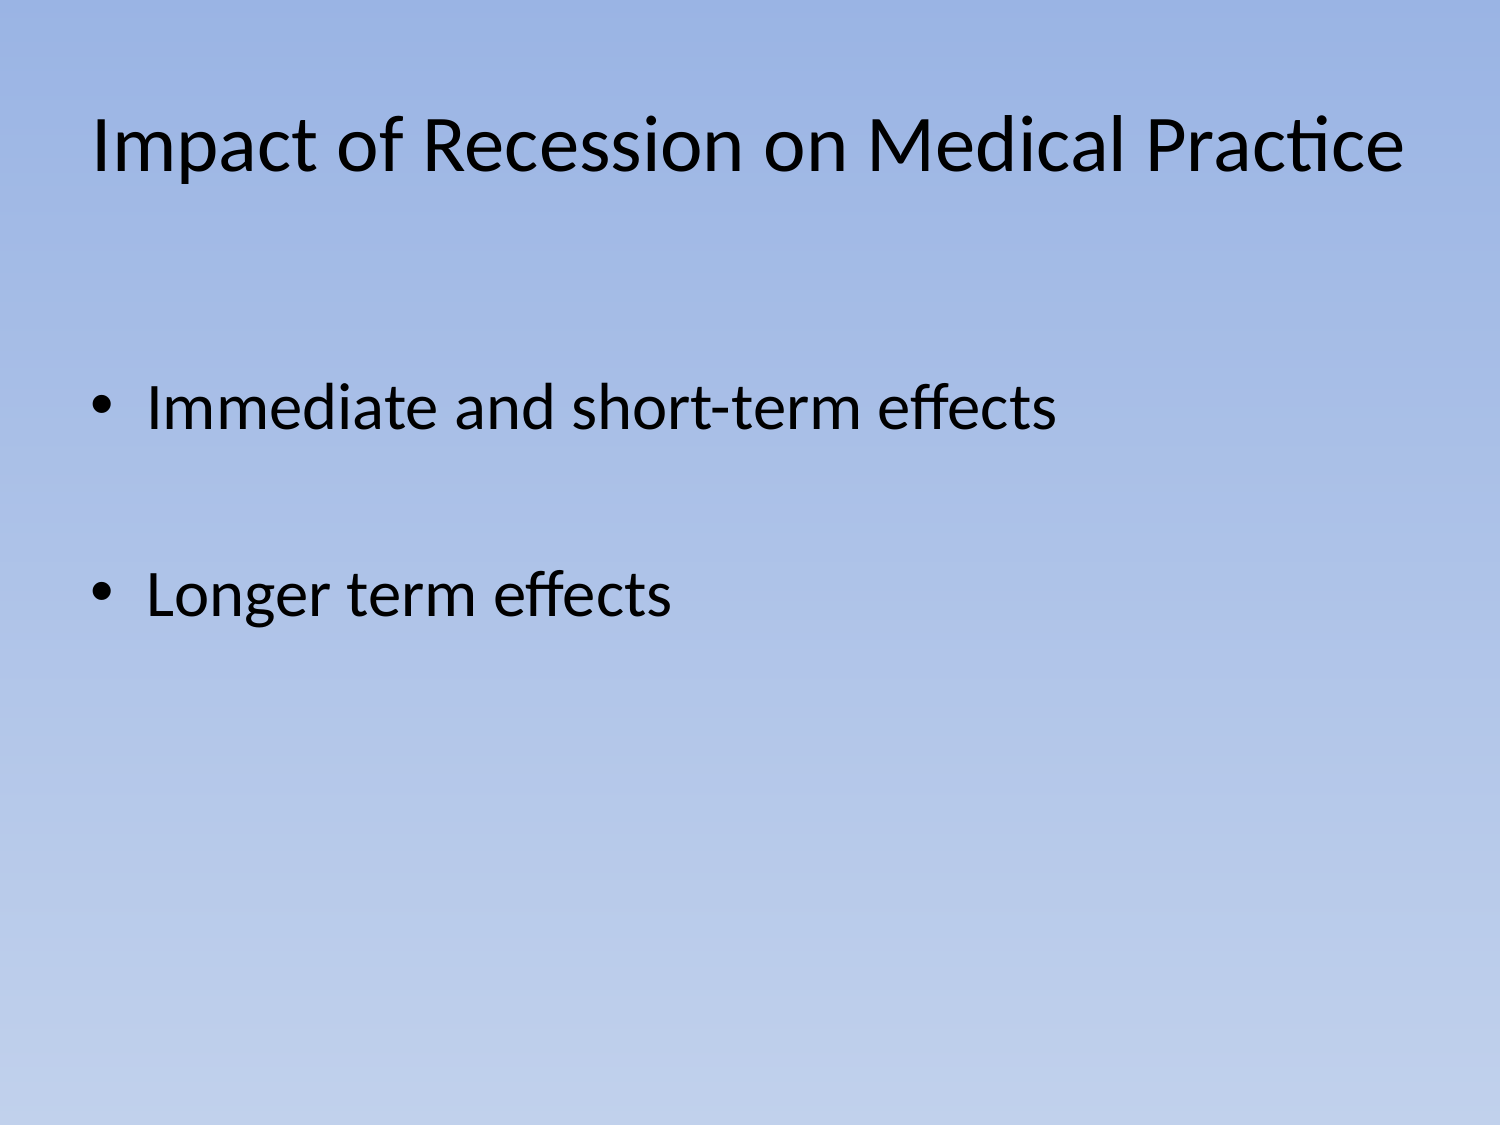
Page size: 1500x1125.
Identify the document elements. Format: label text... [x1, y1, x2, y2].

title Impact of Recession on Medical Practice [75, 45, 1425, 233]
list Immediate and short-term effects Longer term effects [75, 262, 1425, 1005]
